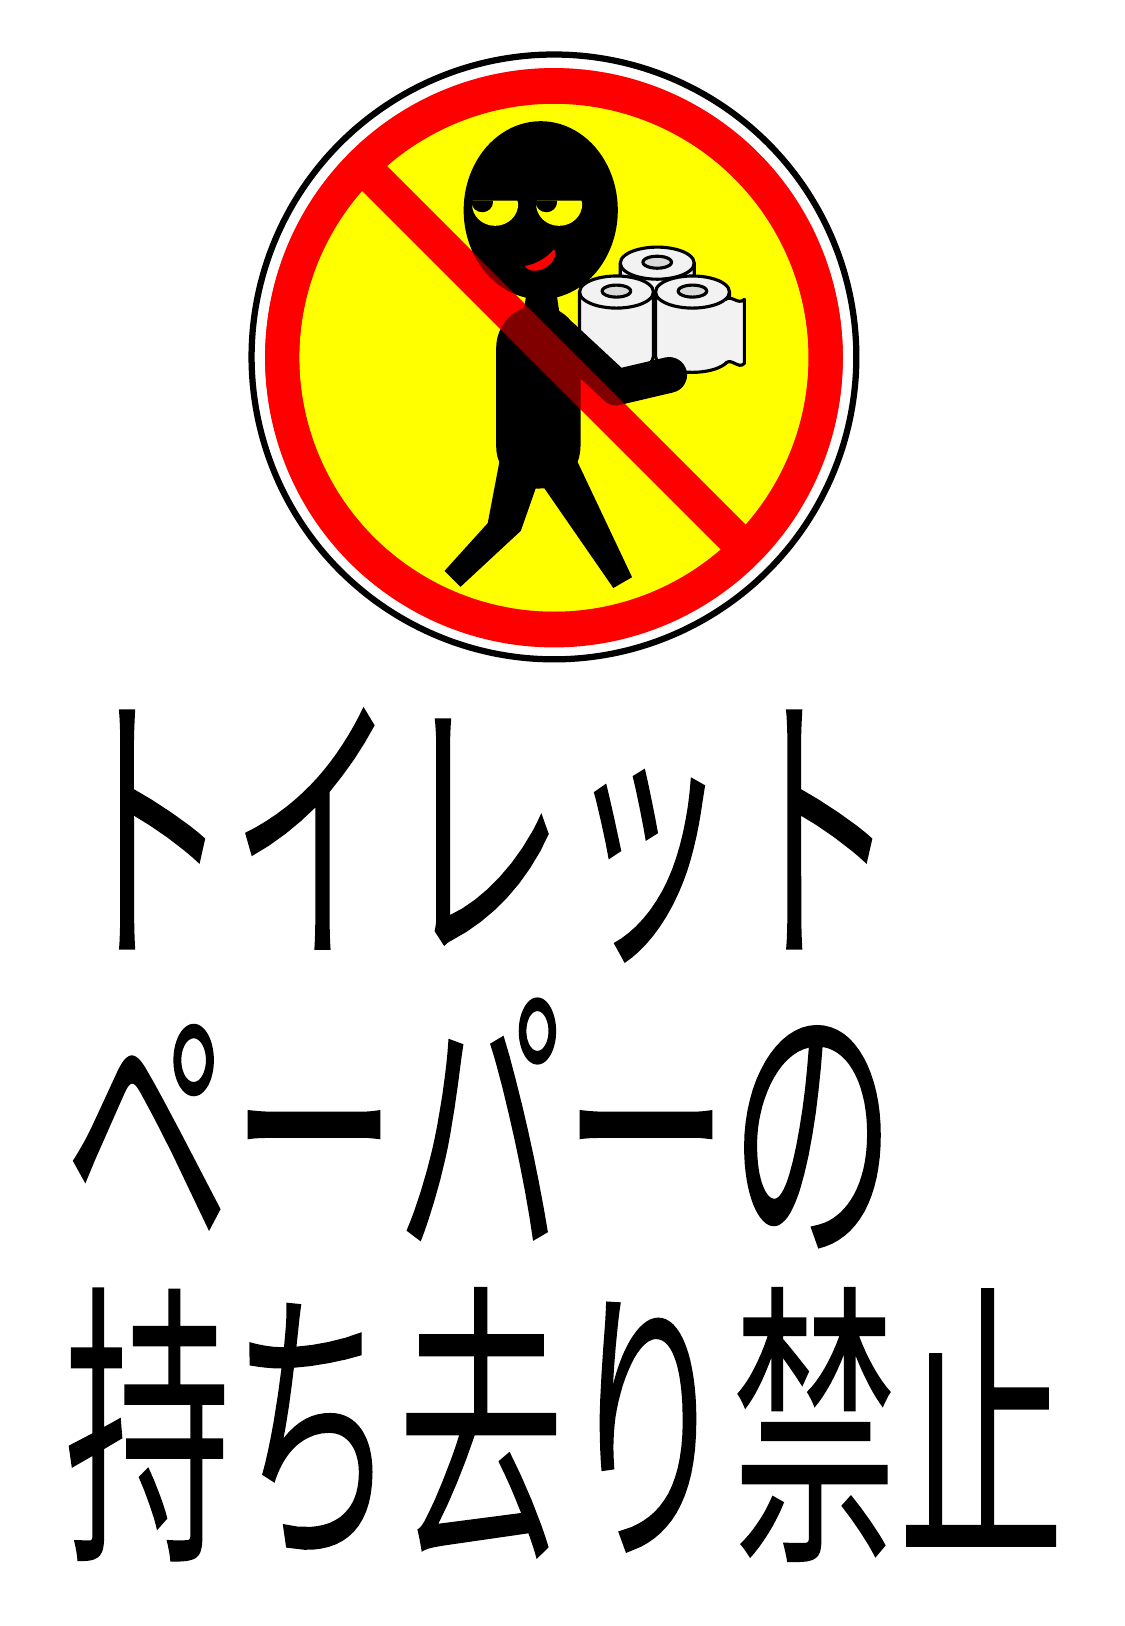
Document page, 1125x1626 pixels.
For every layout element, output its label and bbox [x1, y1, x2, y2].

text_box [251, 54, 857, 660]
